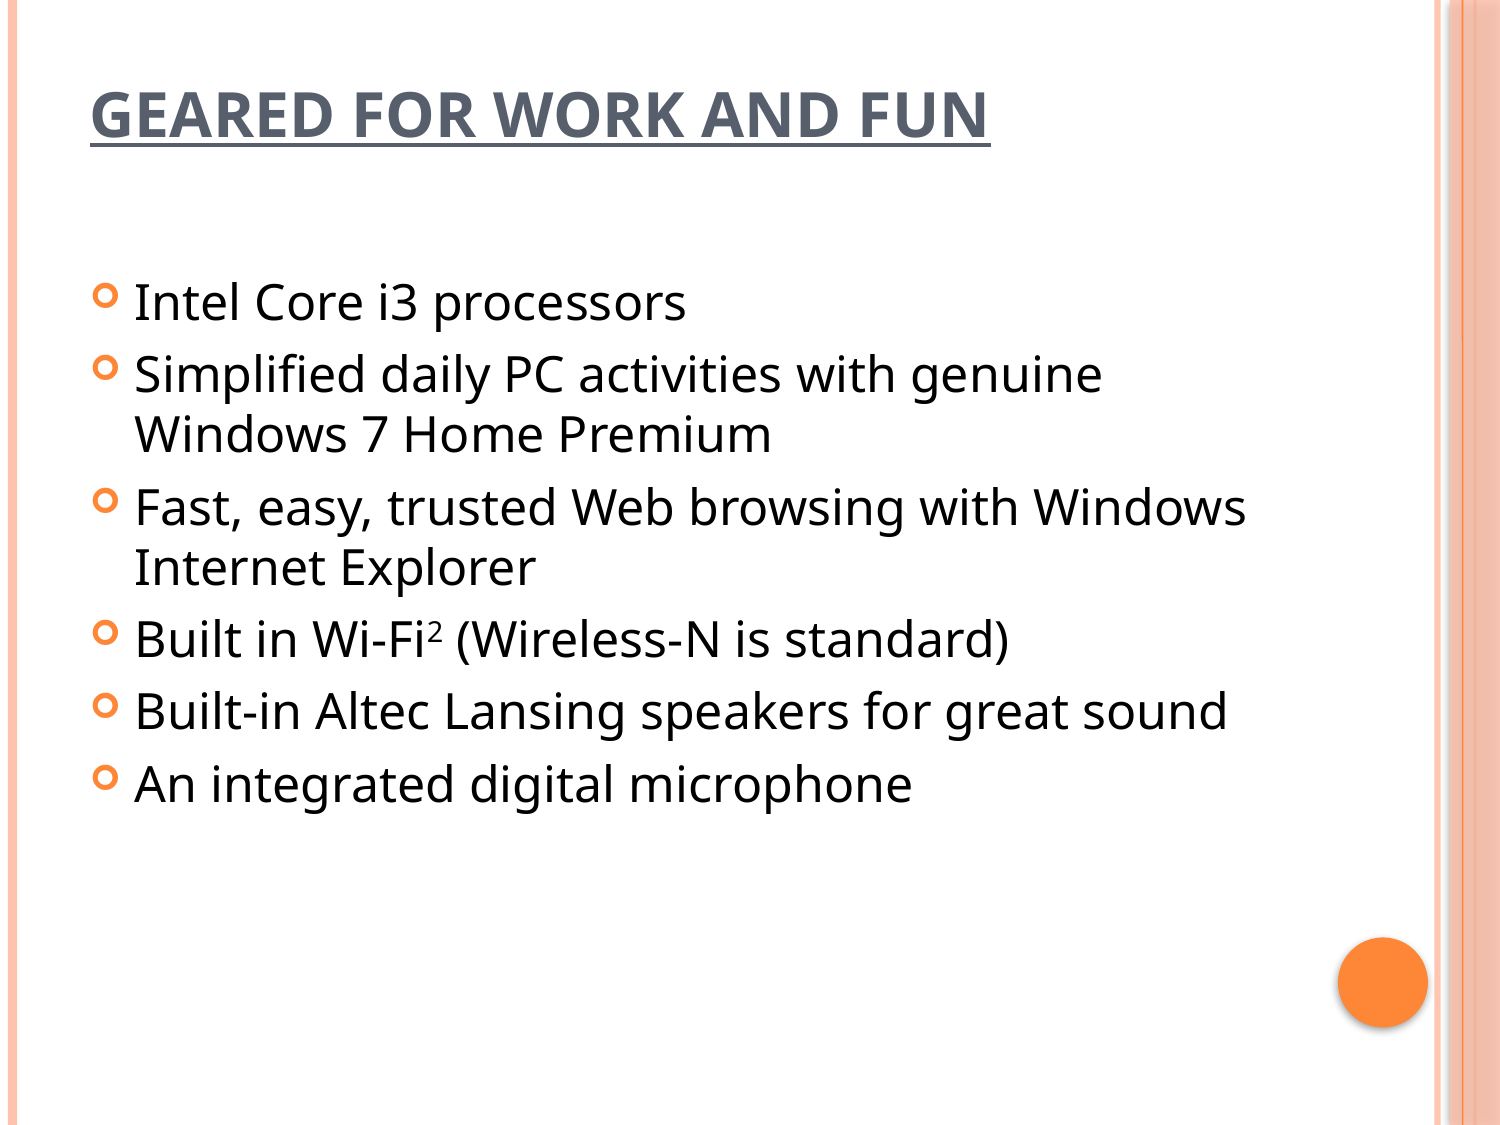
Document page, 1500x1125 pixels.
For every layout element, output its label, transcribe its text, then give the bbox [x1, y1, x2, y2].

list Intel Core i3 processors Simplified daily PC activities with genuine Windows 7 Home Premium Fast, easy, trusted Web browsing with Windows Internet Explorer Built in Wi-Fi2 (Wireless-N is standard) Built-in Altec Lansing speakers for great sound An integrated digital microphone [75, 262, 1300, 1062]
title Geared for work and fun [75, 45, 1300, 233]
